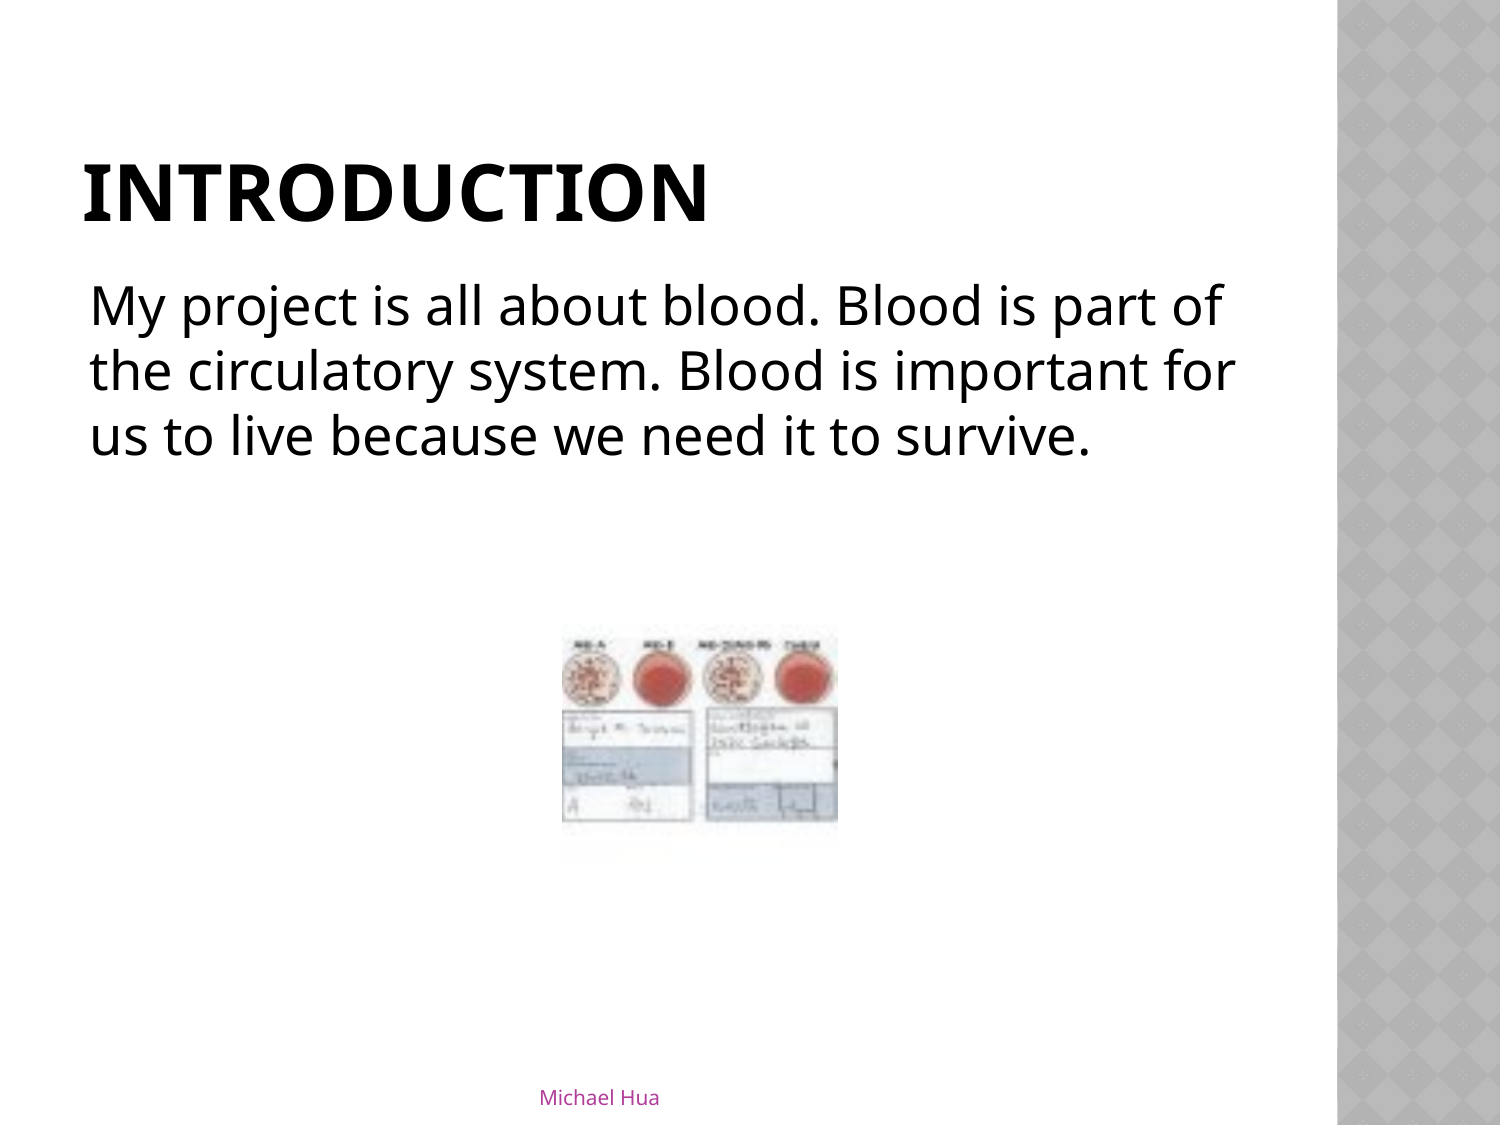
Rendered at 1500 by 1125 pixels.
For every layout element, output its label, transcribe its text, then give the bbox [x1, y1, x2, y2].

picture [562, 599, 838, 863]
list My project is all about blood. Blood is part of the circulatory system. Blood is important for us to live because we need it to survive. [75, 264, 1263, 1059]
footer Michael Hua [75, 1075, 675, 1114]
title Introduction [75, 50, 1263, 238]
